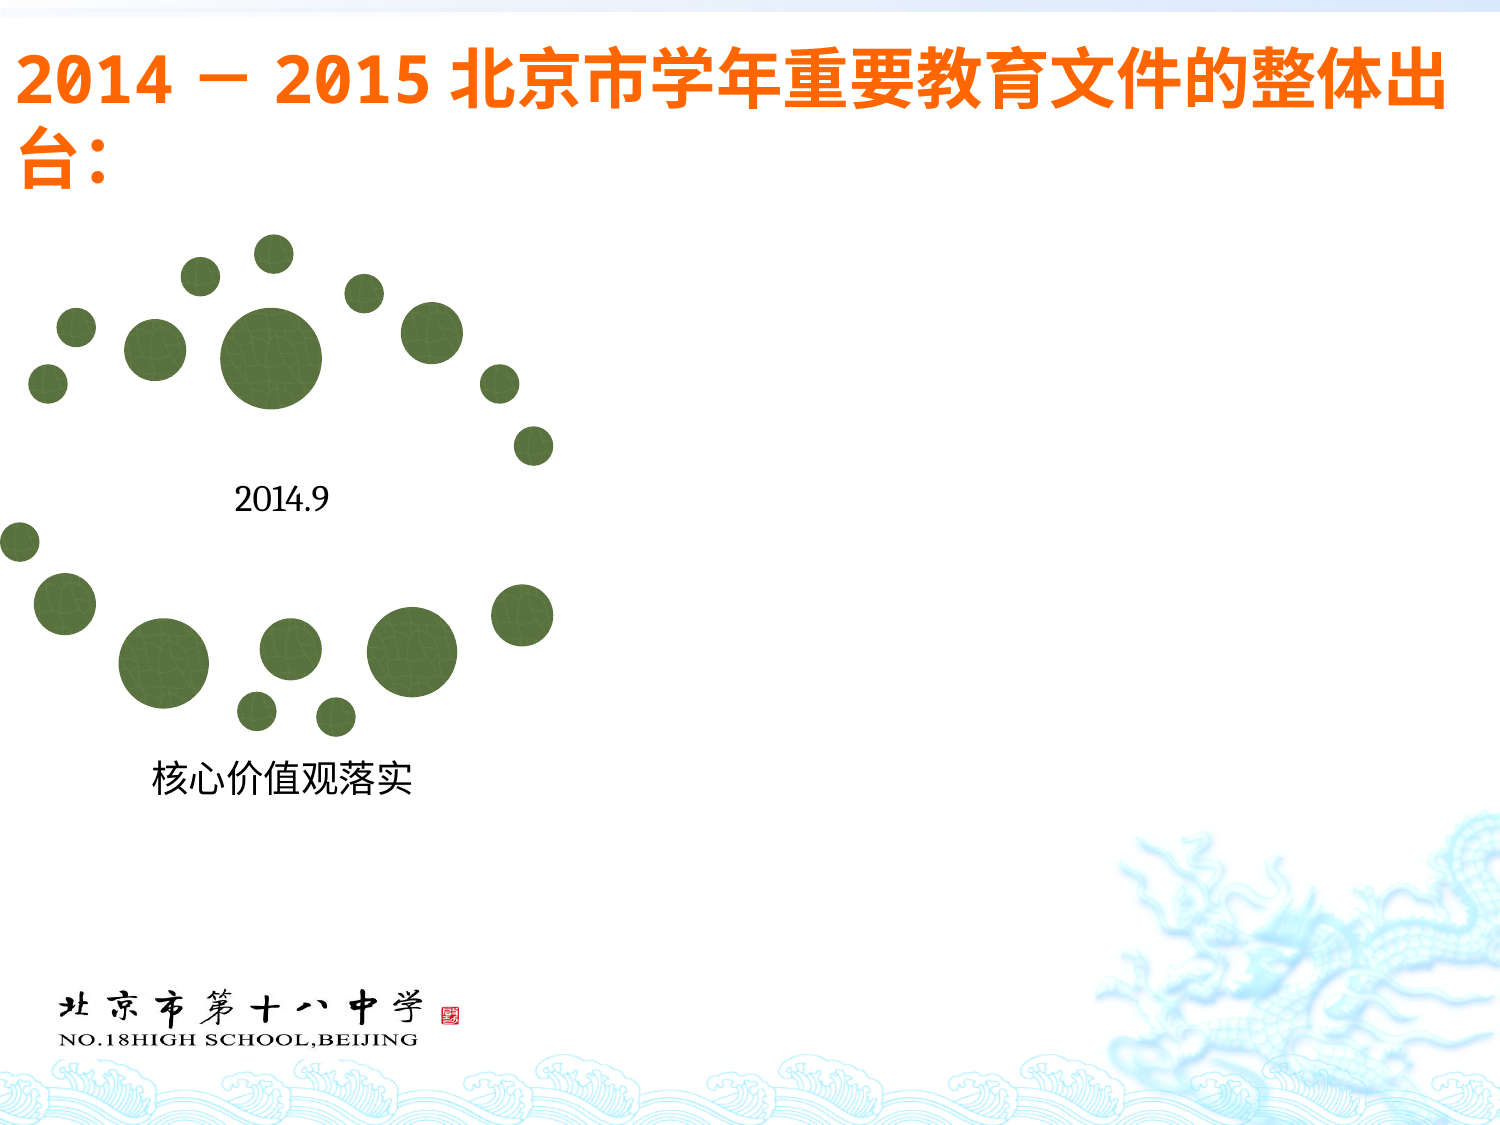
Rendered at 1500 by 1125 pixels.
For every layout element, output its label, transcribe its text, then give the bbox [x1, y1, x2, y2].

title 2014－2015北京市学年重要教育文件的整体出台： [0, 23, 1500, 211]
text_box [0, 233, 1478, 902]
picture [0, 984, 516, 1059]
